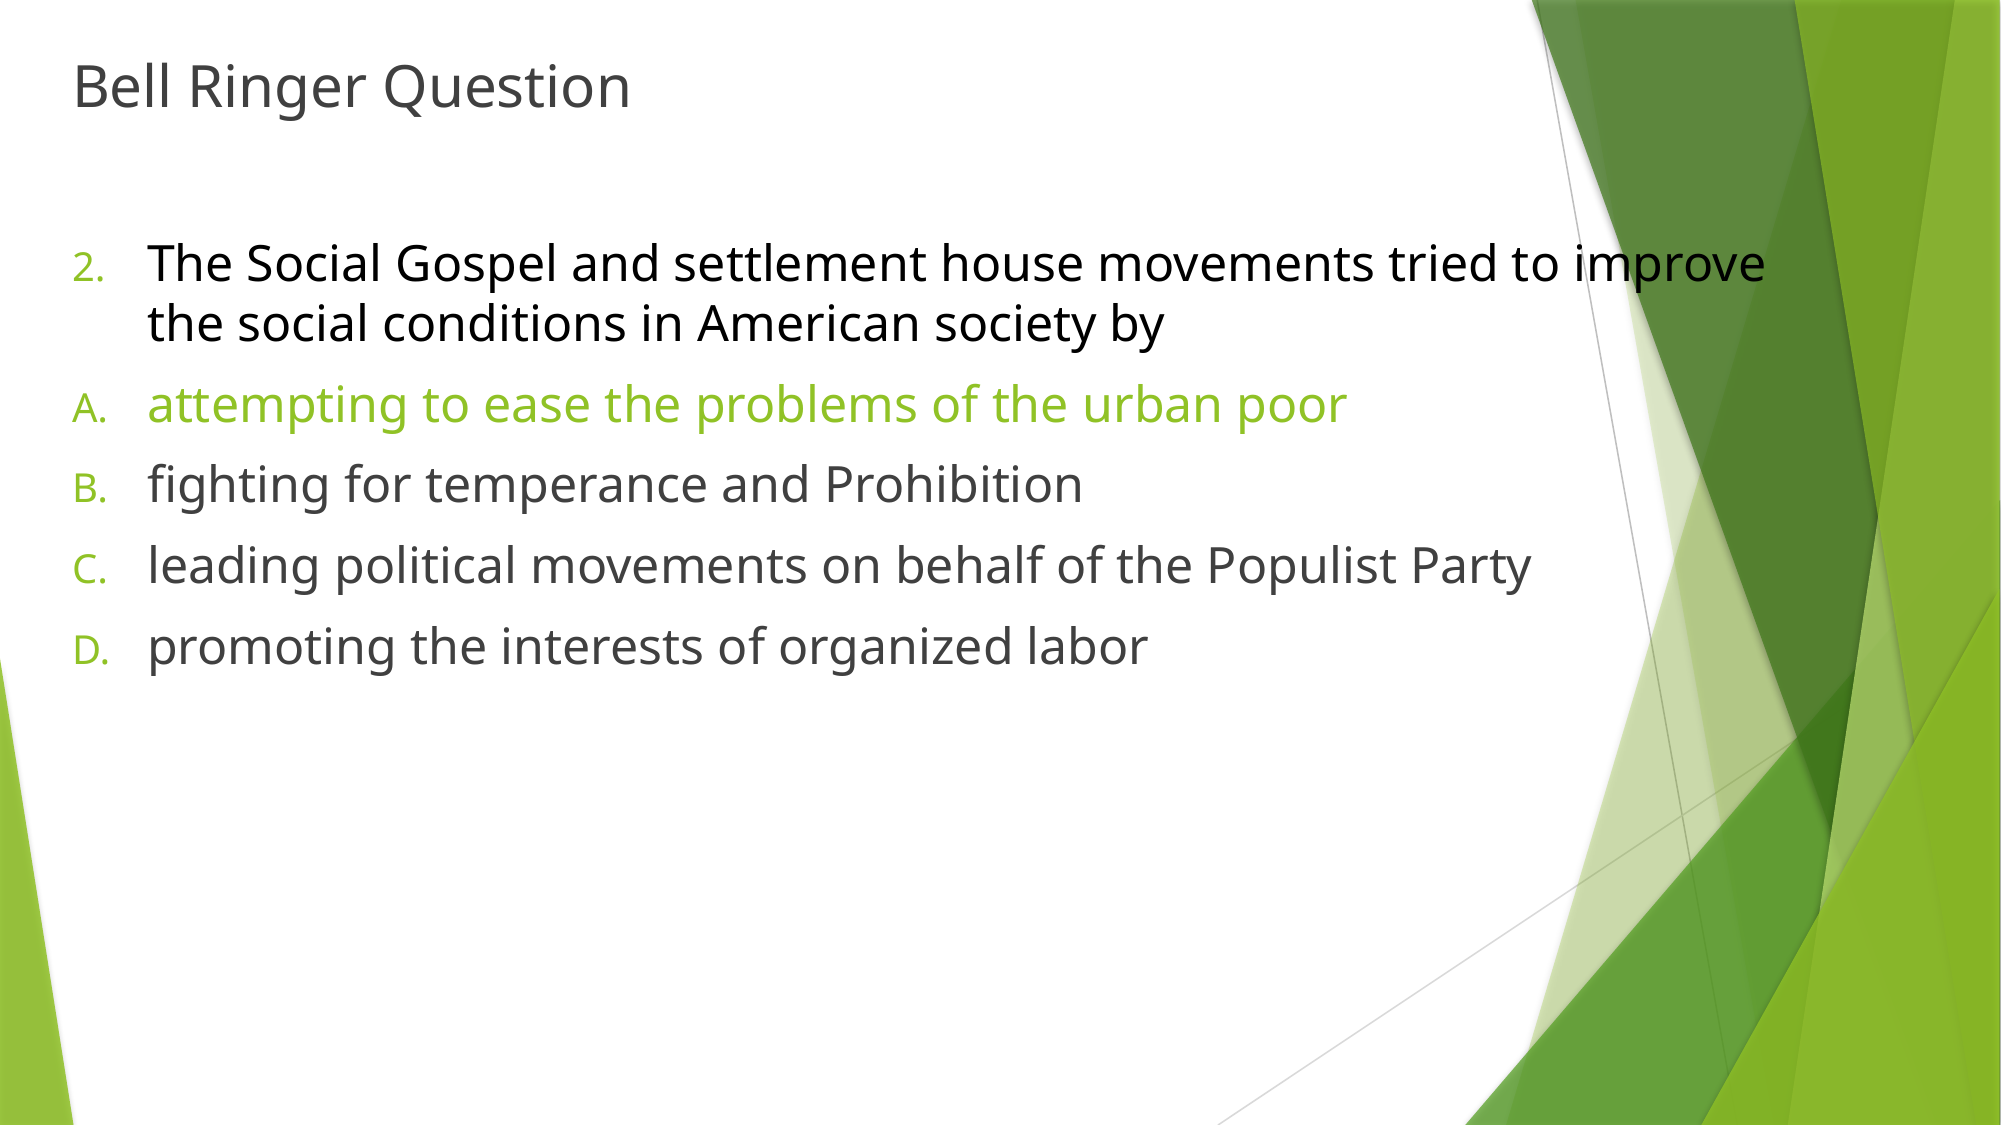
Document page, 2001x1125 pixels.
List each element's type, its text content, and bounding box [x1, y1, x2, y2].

list Bell Ringer Question The Social Gospel and settlement house movements tried to improve the social conditions in American society by attempting to ease the problems of the urban poor fighting for temperance and Prohibition leading political movements on behalf of the Populist Party promoting the interests of organized labor [57, 42, 1866, 962]
